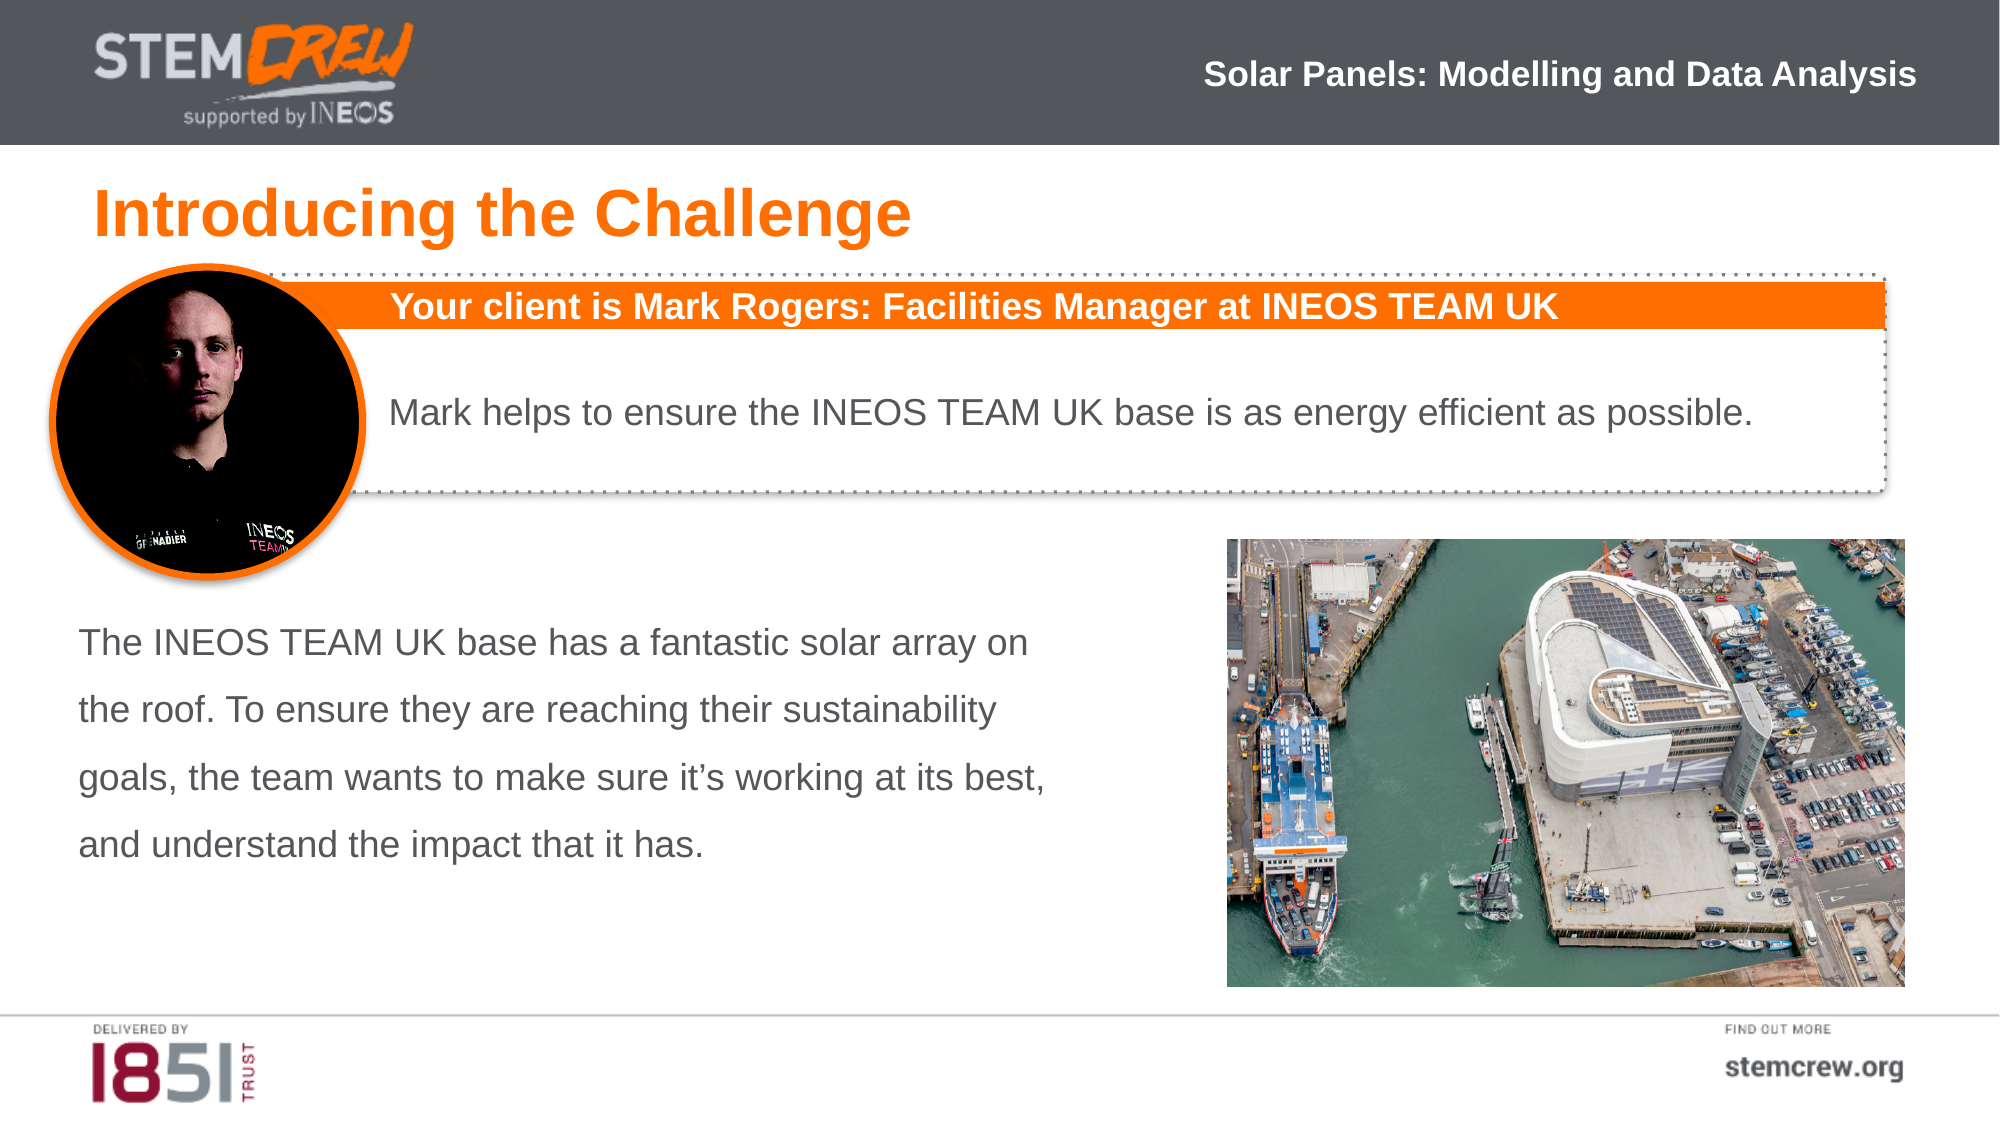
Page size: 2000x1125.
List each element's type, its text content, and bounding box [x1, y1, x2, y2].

text_box [260, 274, 1885, 281]
picture [1226, 539, 1905, 988]
text_box [335, 329, 1887, 493]
picture [0, 0, 2000, 145]
text_box The INEOS TEAM UK base has a fantastic solar array on the roof. To ensure they are reaching their sustainability goals, the team wants to make sure it’s working at its best, and understand the impact that it has. [78, 595, 1077, 866]
picture [0, 1012, 2000, 1125]
text_box Introducing the Challenge [91, 167, 1261, 250]
text_box Mark helps to ensure the INEOS TEAM UK base is as energy efficient as possible. [388, 364, 1871, 433]
text_box Solar Panels: Modelling and Data Analysis [1015, 48, 1928, 94]
text_box [51, 266, 364, 578]
text_box Your client is Mark Rogers: Facilities Manager at INEOS TEAM UK [277, 281, 1886, 329]
